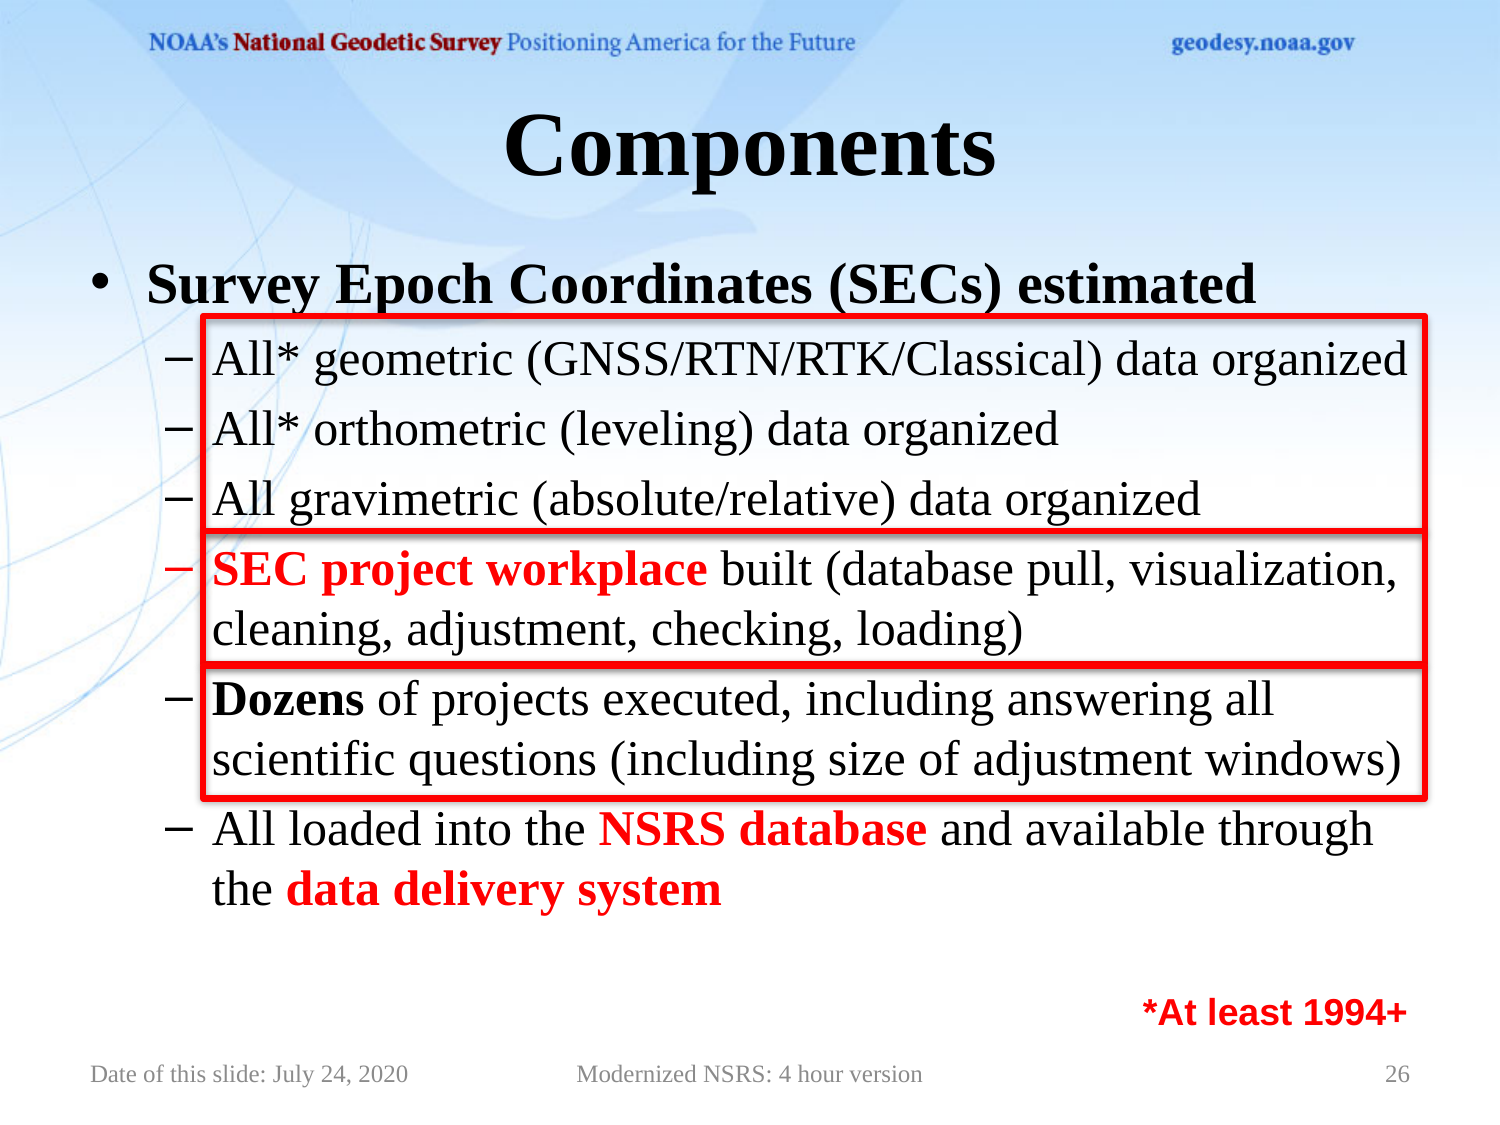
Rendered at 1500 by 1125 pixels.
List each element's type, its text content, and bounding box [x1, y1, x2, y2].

text_box [202, 530, 1426, 665]
footer Modernized NSRS: 4 hour version [512, 1042, 988, 1103]
list Survey Epoch Coordinates (SECs) estimated All* geometric (GNSS/RTN/RTK/Classical) data organized All* orthometric (leveling) data organized All gravimetric (absolute/relative) data organized SEC project workplace built (database pull, visualization, cleaning, adjustment, checking, loading) Dozens of projects executed, including answering all scientific questions (including size of adjustment windows) All loaded into the NSRS database and available through the data delivery system [75, 238, 1425, 981]
slide_number 26 [1074, 1042, 1425, 1103]
text_box [202, 315, 1426, 530]
text_box *At least 1994+ [1128, 980, 1424, 1041]
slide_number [75, 1042, 425, 1103]
picture [0, 0, 1500, 1125]
title Components [75, 45, 1425, 233]
text_box [202, 665, 1426, 799]
